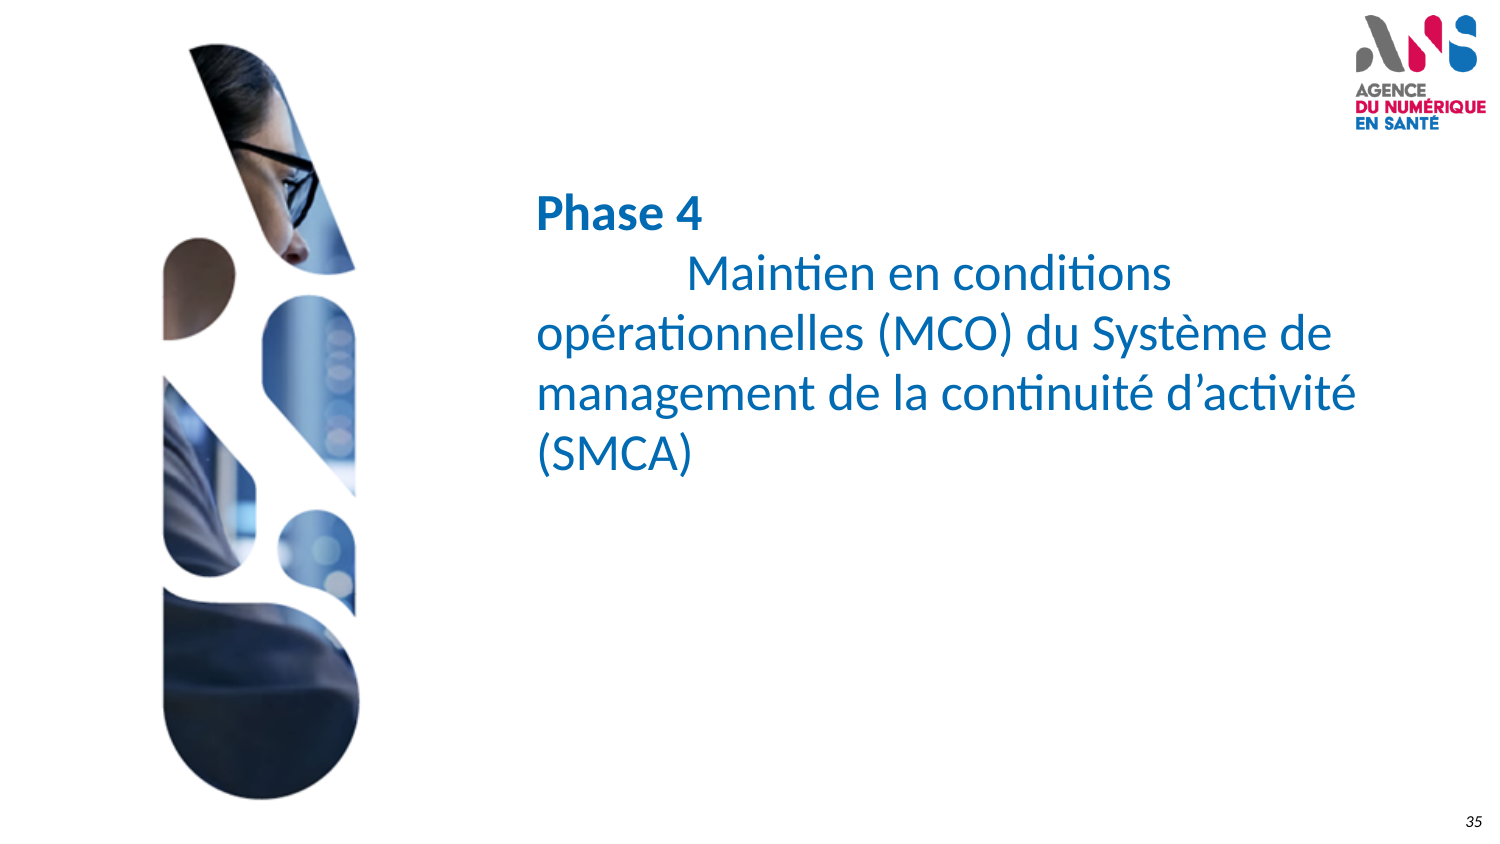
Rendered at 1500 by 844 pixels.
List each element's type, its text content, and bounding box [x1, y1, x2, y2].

picture [145, 36, 369, 808]
text_box 35 [1447, 798, 1500, 844]
picture [1355, 15, 1486, 131]
title Phase 4 Maintien en conditions opérationnelles (MCO) du Système de management de la continuité d’activité (SMCA) [536, 170, 1439, 494]
